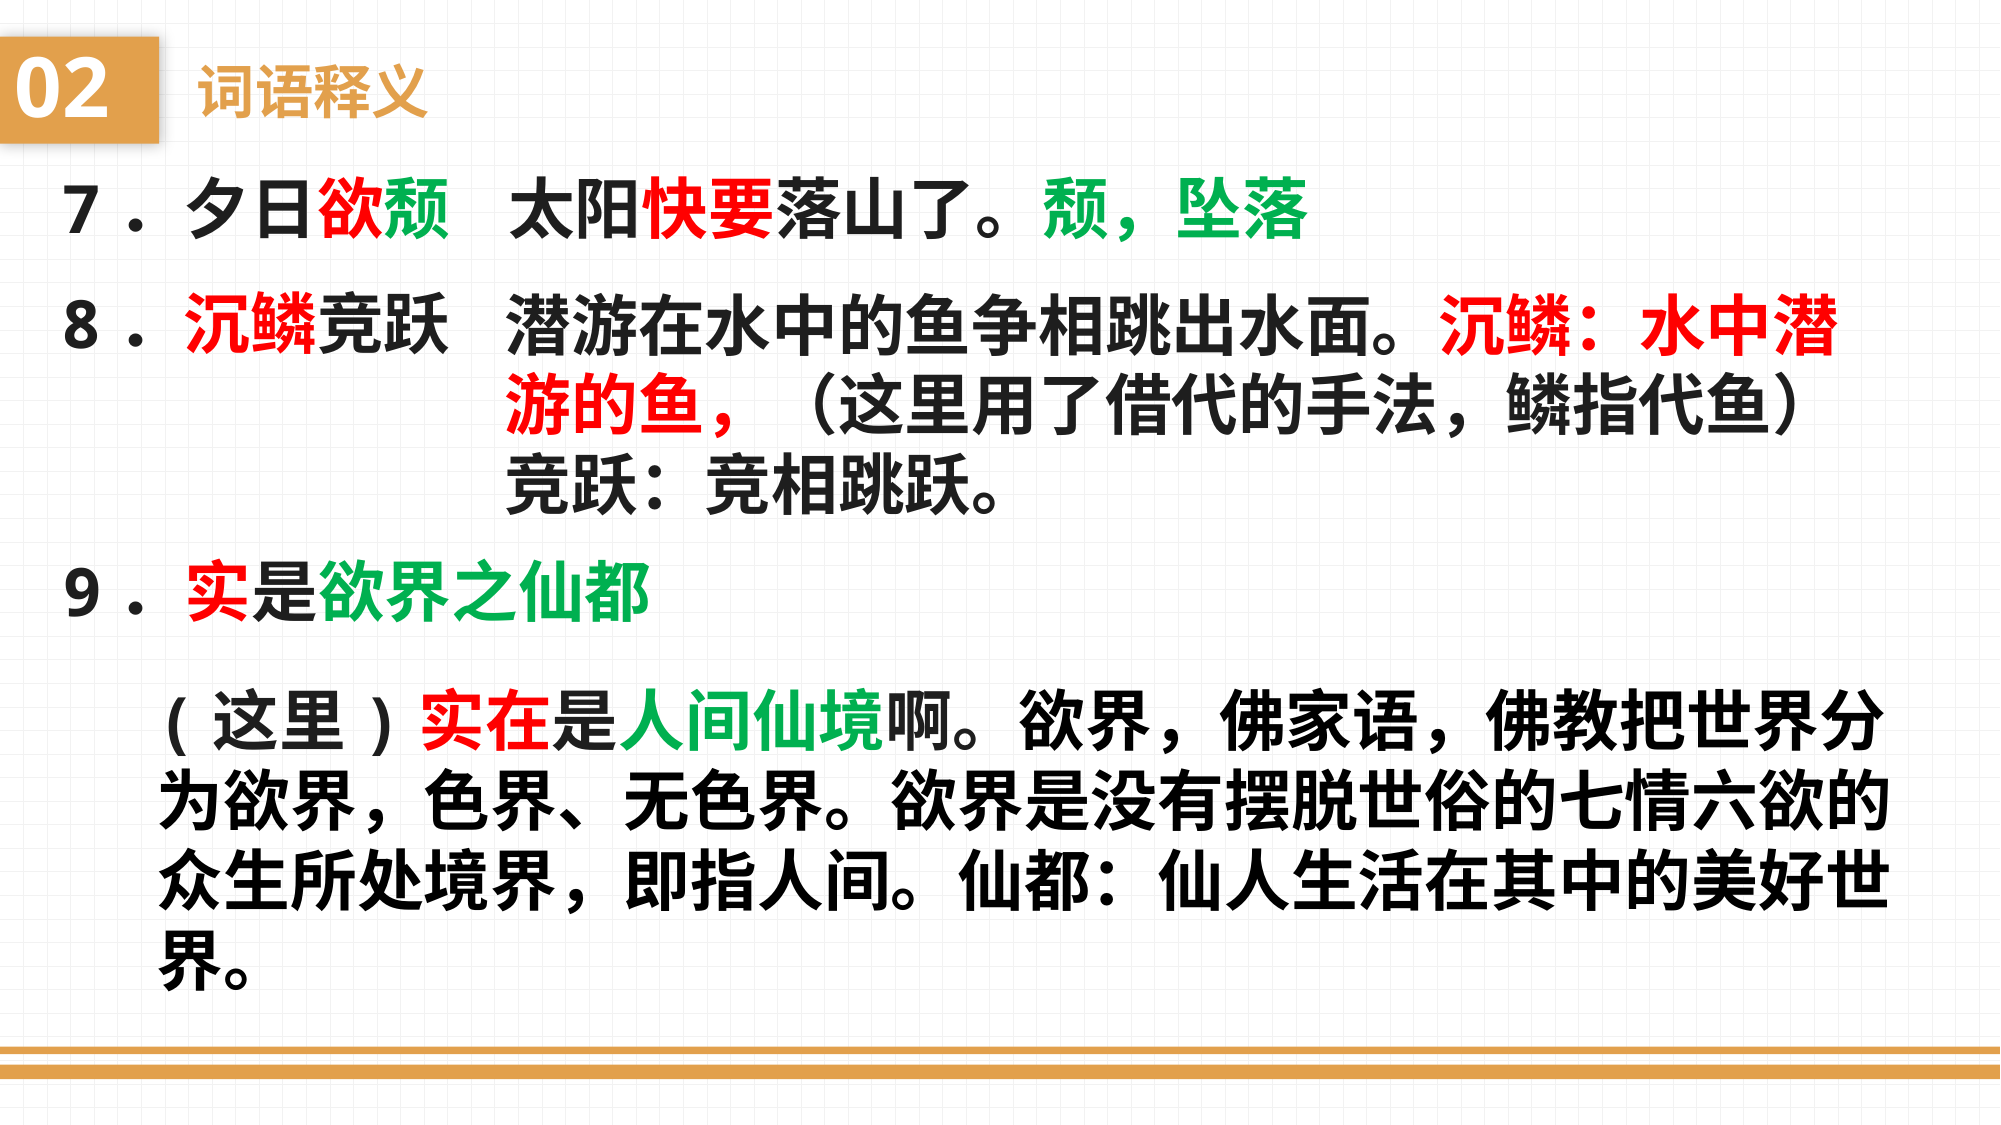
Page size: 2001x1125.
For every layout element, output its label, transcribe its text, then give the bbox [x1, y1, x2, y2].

list 词语释义 [182, 36, 1238, 144]
text_box 9．实是欲界之仙都 [47, 542, 667, 638]
text_box 潜游在水中的鱼争相跳出水面。沉鳞：水中潜游的鱼，（这里用了借代的手法，鳞指代鱼）竞跃：竞相跳跃。 [489, 275, 1881, 611]
text_box 8．沉鳞竞跃 [46, 274, 466, 370]
list 02 [0, 36, 160, 144]
text_box (这里)实在是人间仙境啊。欲界，佛家语，佛教把世界分为欲界，色界、无色界。欲界是没有摆脱世俗的七情六欲的众生所处境界，即指人间。仙都：仙人生活在其中的美好世界。 [142, 671, 1926, 1087]
text_box 7．夕日欲颓 [46, 159, 466, 254]
text_box 太阳快要落山了。颓，坠落 [493, 159, 1325, 254]
